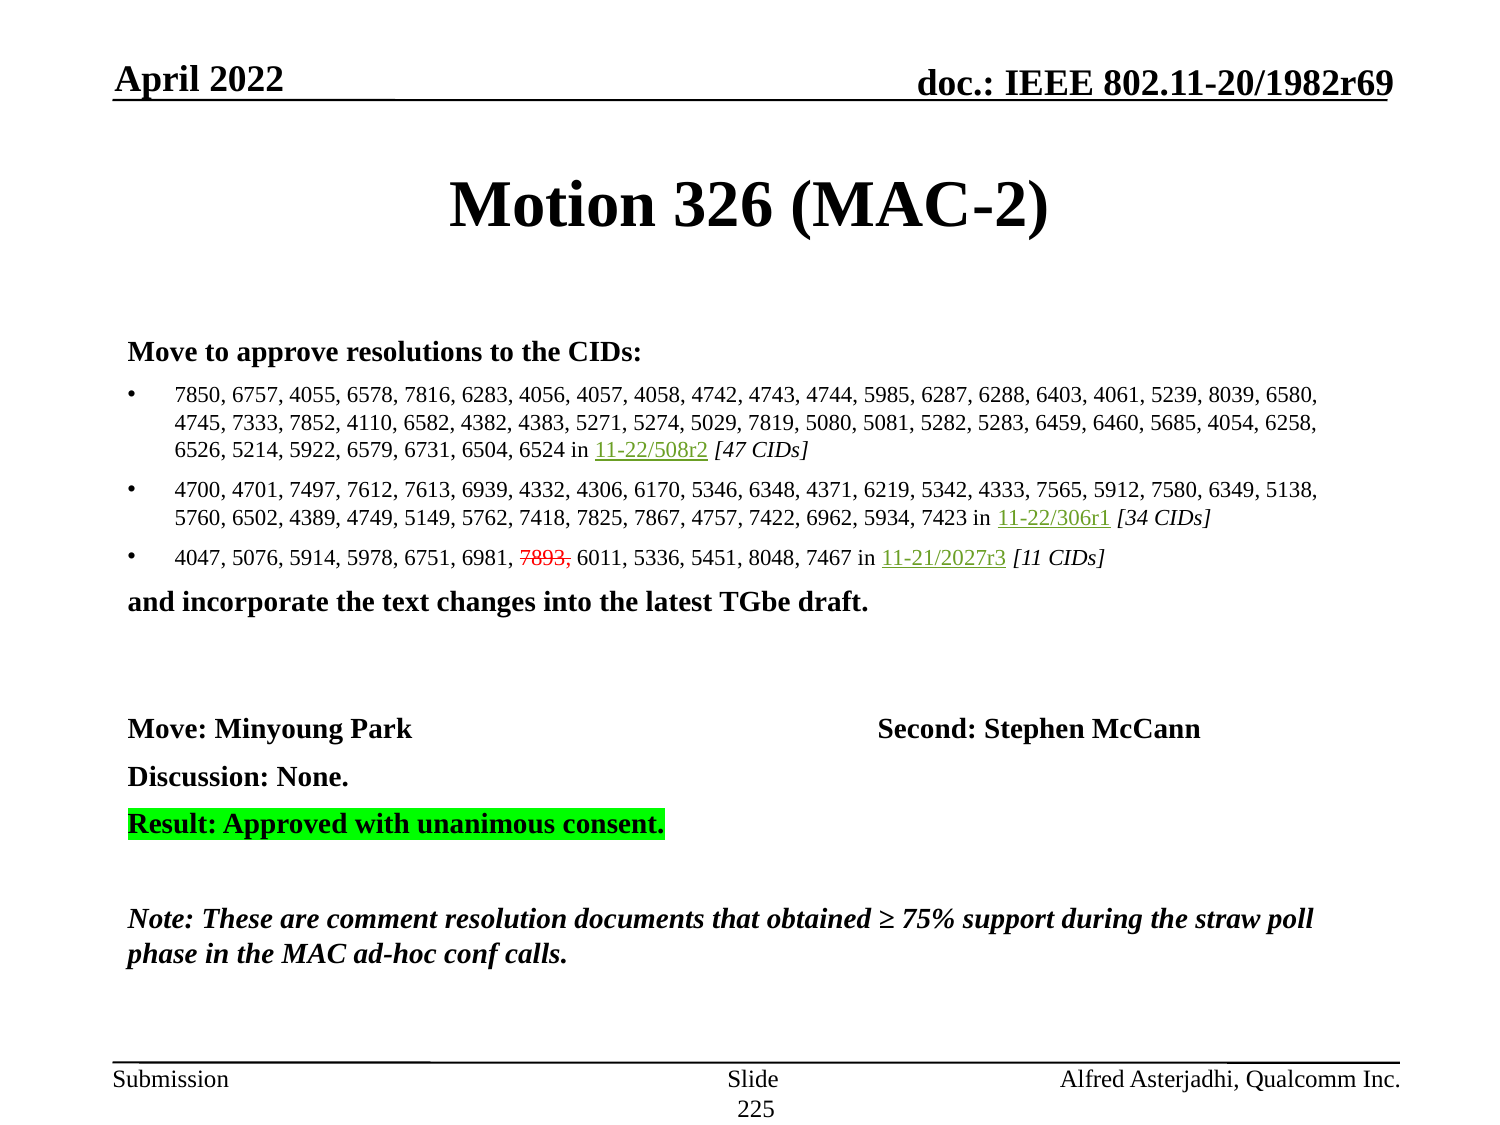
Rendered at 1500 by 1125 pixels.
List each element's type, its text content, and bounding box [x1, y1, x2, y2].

list Move to approve resolutions to the CIDs: 7850, 6757, 4055, 6578, 7816, 6283, 4056, 4057, 4058, 4742, 4743, 4744, 5985, 6287, 6288, 6403, 4061, 5239, 8039, 6580, 4745, 7333, 7852, 4110, 6582, 4382, 4383, 5271, 5274, 5029, 7819, 5080, 5081, 5282, 5283, 6459, 6460, 5685, 4054, 6258, 6526, 5214, 5922, 6579, 6731, 6504, 6524 in 11-22/508r2 [47 CIDs] 4700, 4701, 7497, 7612, 7613, 6939, 4332, 4306, 6170, 5346, 6348, 4371, 6219, 5342, 4333, 7565, 5912, 7580, 6349, 5138, 5760, 6502, 4389, 4749, 5149, 5762, 7418, 7825, 7867, 4757, 7422, 6962, 5934, 7423 in 11-22/306r1 [34 CIDs] 4047, 5076, 5914, 5978, 6751, 6981, 7893, 6011, 5336, 5451, 8048, 7467 in 11-21/2027r3 [11 CIDs] and incorporate the text changes into the latest TGbe draft. Move: Minyoung Park Second: Stephen McCann Discussion: None. Result: Approved with unanimous consent. Note: These are comment resolution documents that obtained ≥ 75% support during the straw poll phase in the MAC ad-hoc conf calls. [112, 324, 1388, 1063]
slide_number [114, 54, 423, 100]
slide_number Slide 225 [712, 1061, 800, 1123]
title Motion 326 (MAC-2) [112, 112, 1388, 288]
footer Alfred Asterjadhi, Qualcomm Inc. [878, 1061, 1402, 1093]
